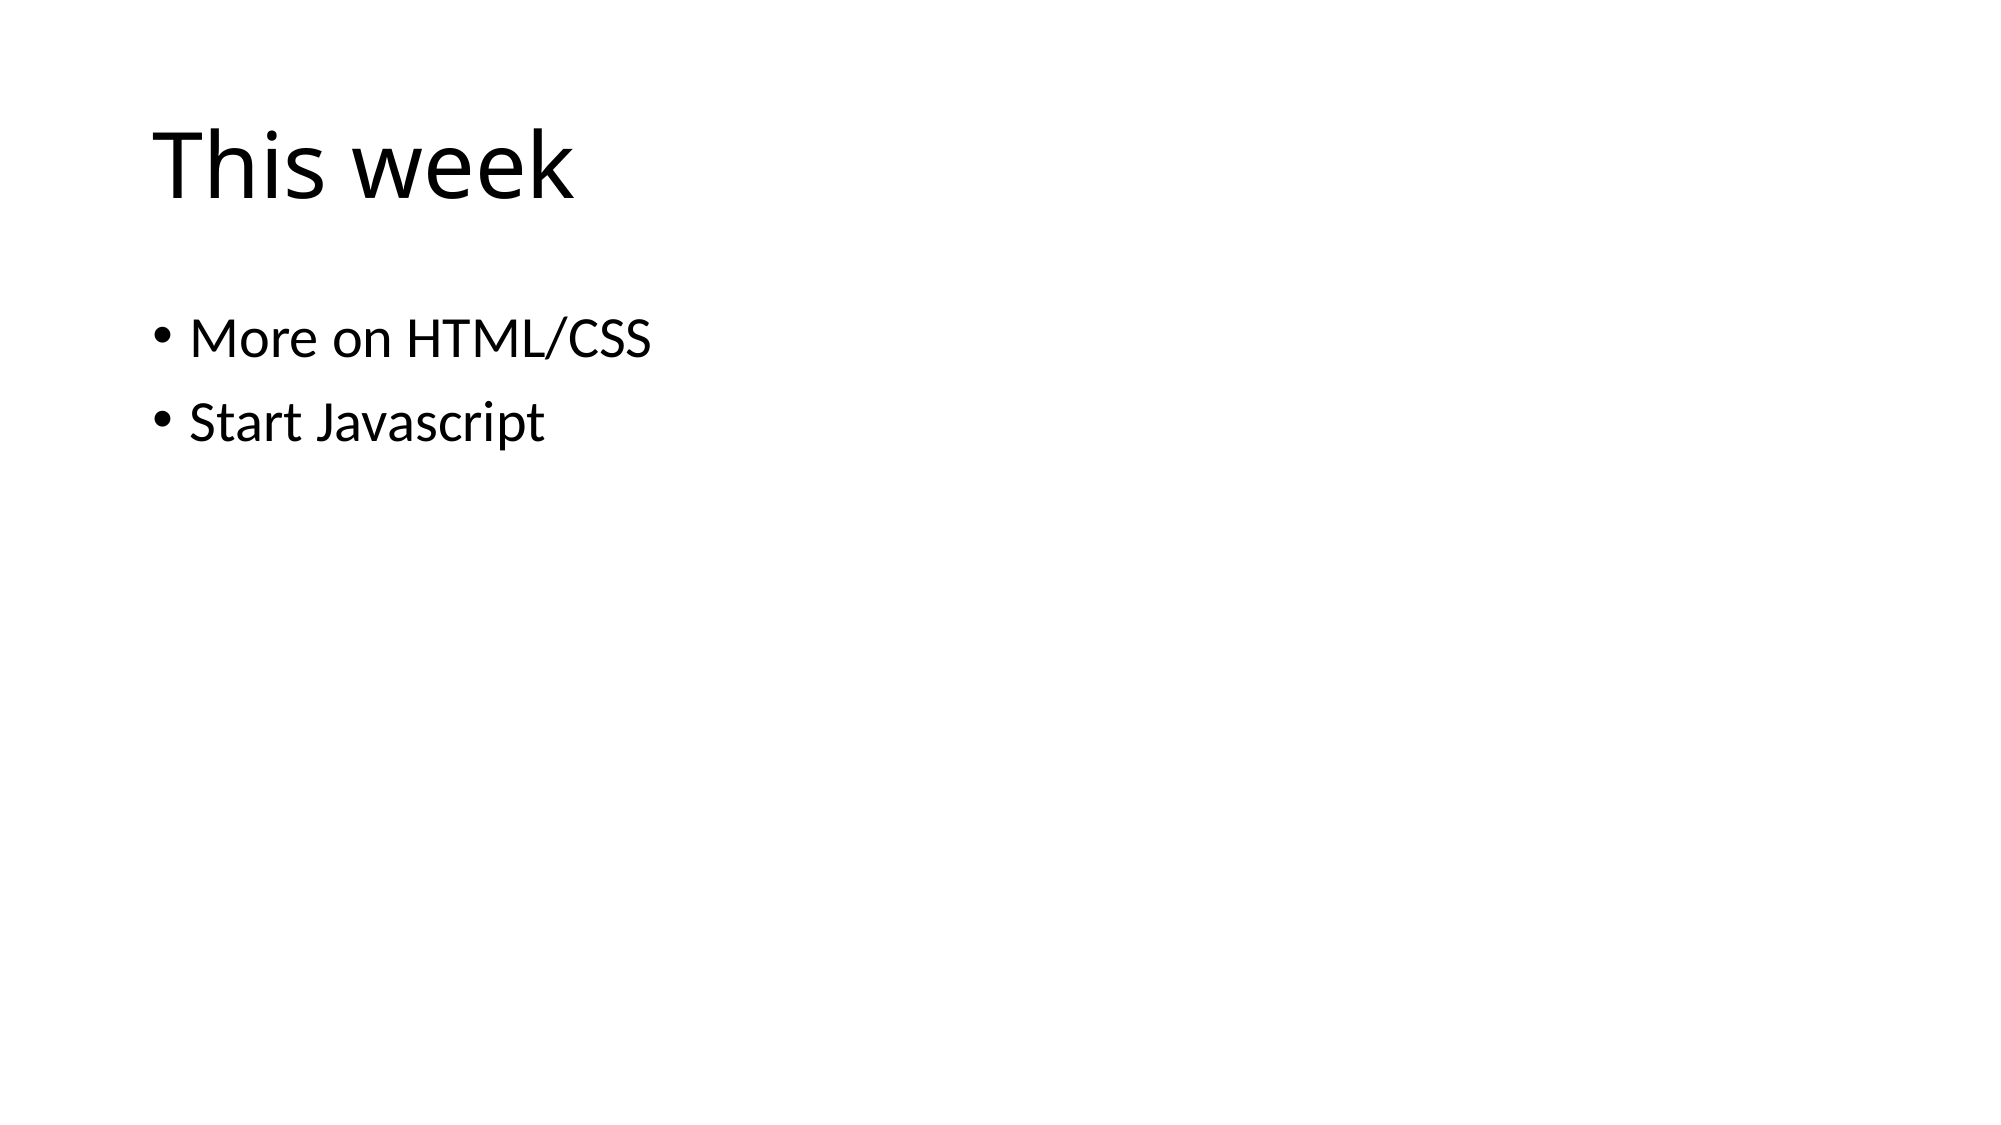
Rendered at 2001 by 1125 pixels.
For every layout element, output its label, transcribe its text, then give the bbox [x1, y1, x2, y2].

list More on HTML/CSS Start Javascript [137, 299, 1863, 1014]
title This week [137, 59, 1863, 278]
